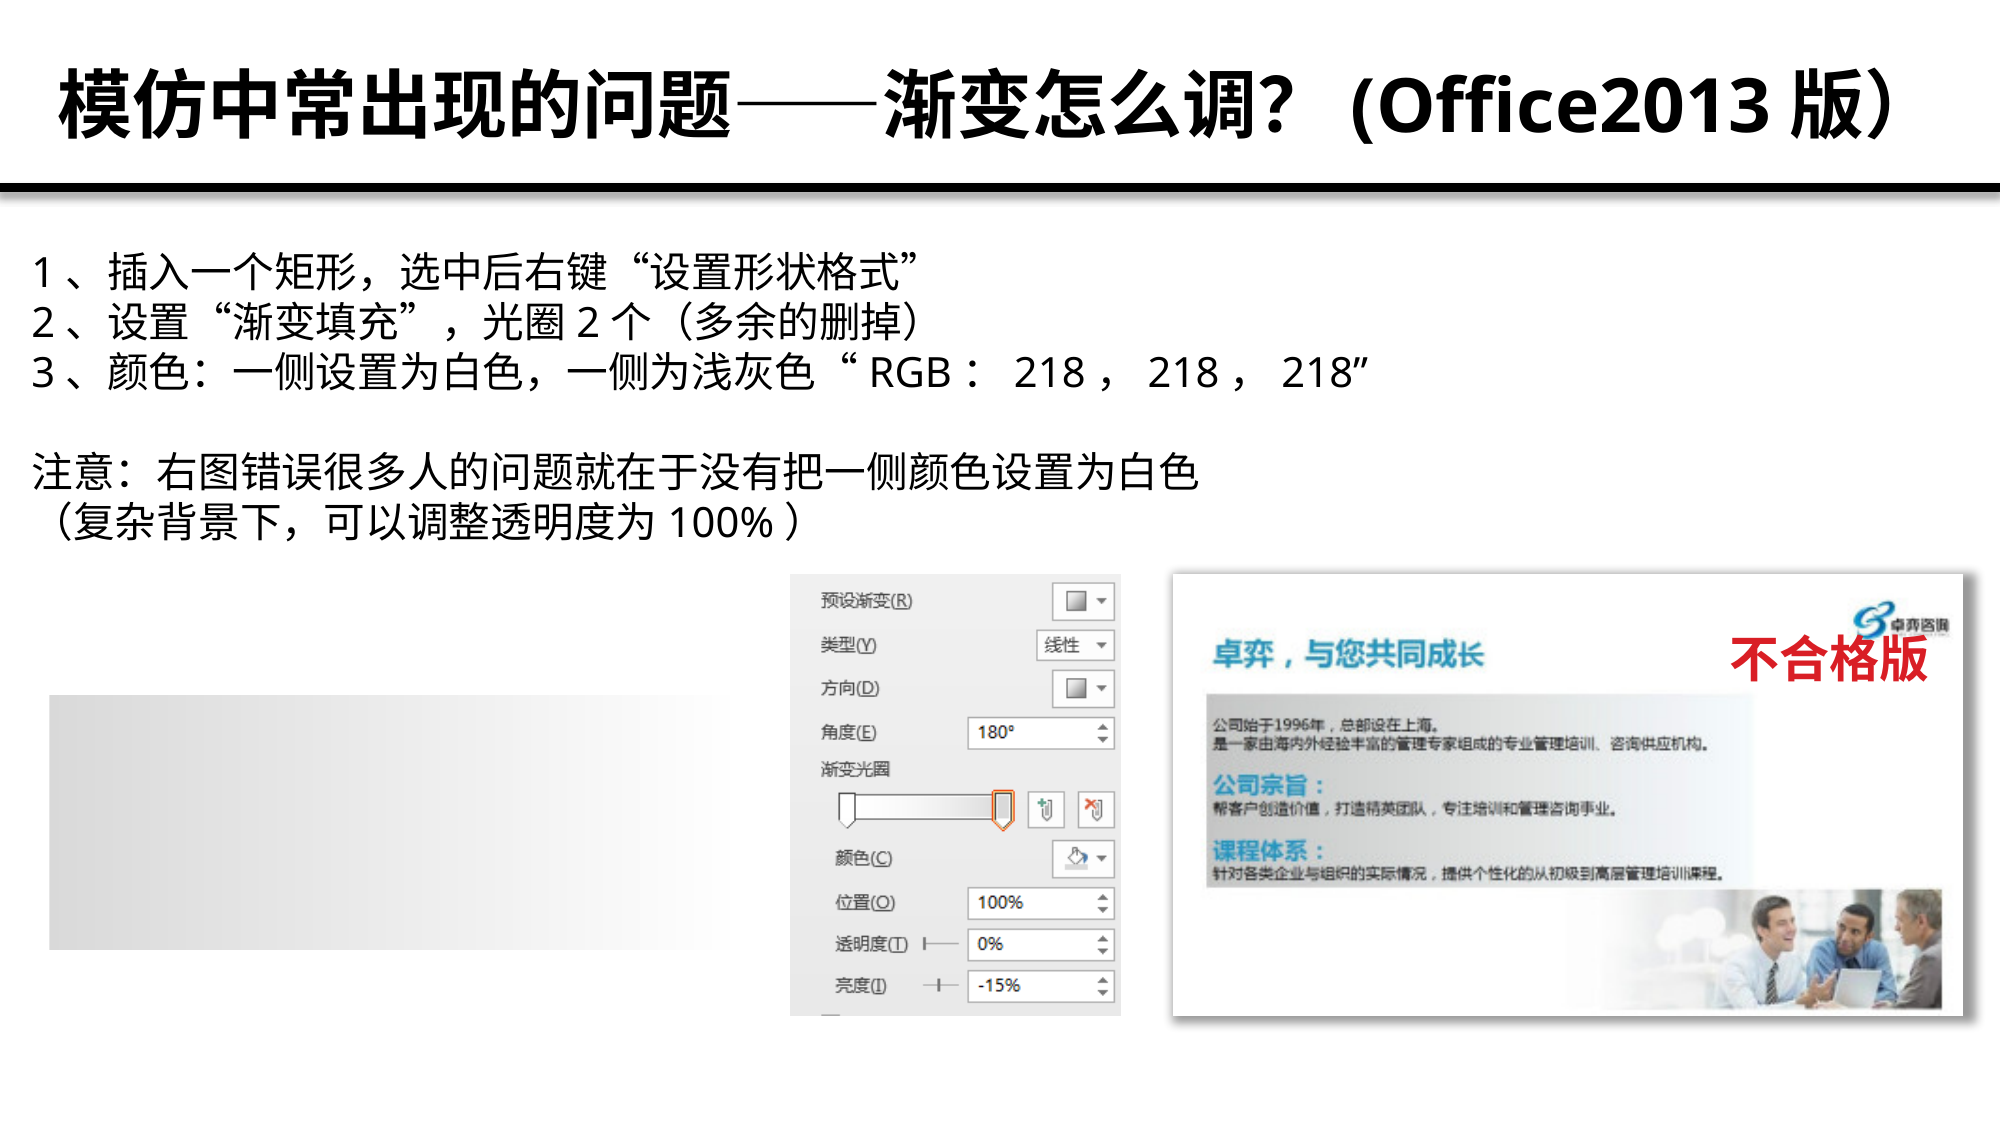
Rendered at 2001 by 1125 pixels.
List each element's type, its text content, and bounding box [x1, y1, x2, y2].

text_box 模仿中常出现的问题——渐变怎么调？(Office2013版） [43, 50, 1955, 156]
text_box 1、插入一个矩形，选中后右键“设置形状格式” 2、设置“渐变填充”，光圈2个（多余的删掉） 3、颜色：一侧设置为白色，一侧为浅灰色“RGB：218，218，218” 注意：右图错误很多人的问题就在于没有把一侧颜色设置为白色 （复杂背景下，可以调整透明度为100%） [16, 238, 1384, 554]
picture [790, 574, 1121, 1016]
text_box [48, 695, 738, 951]
picture [1173, 574, 1963, 1016]
